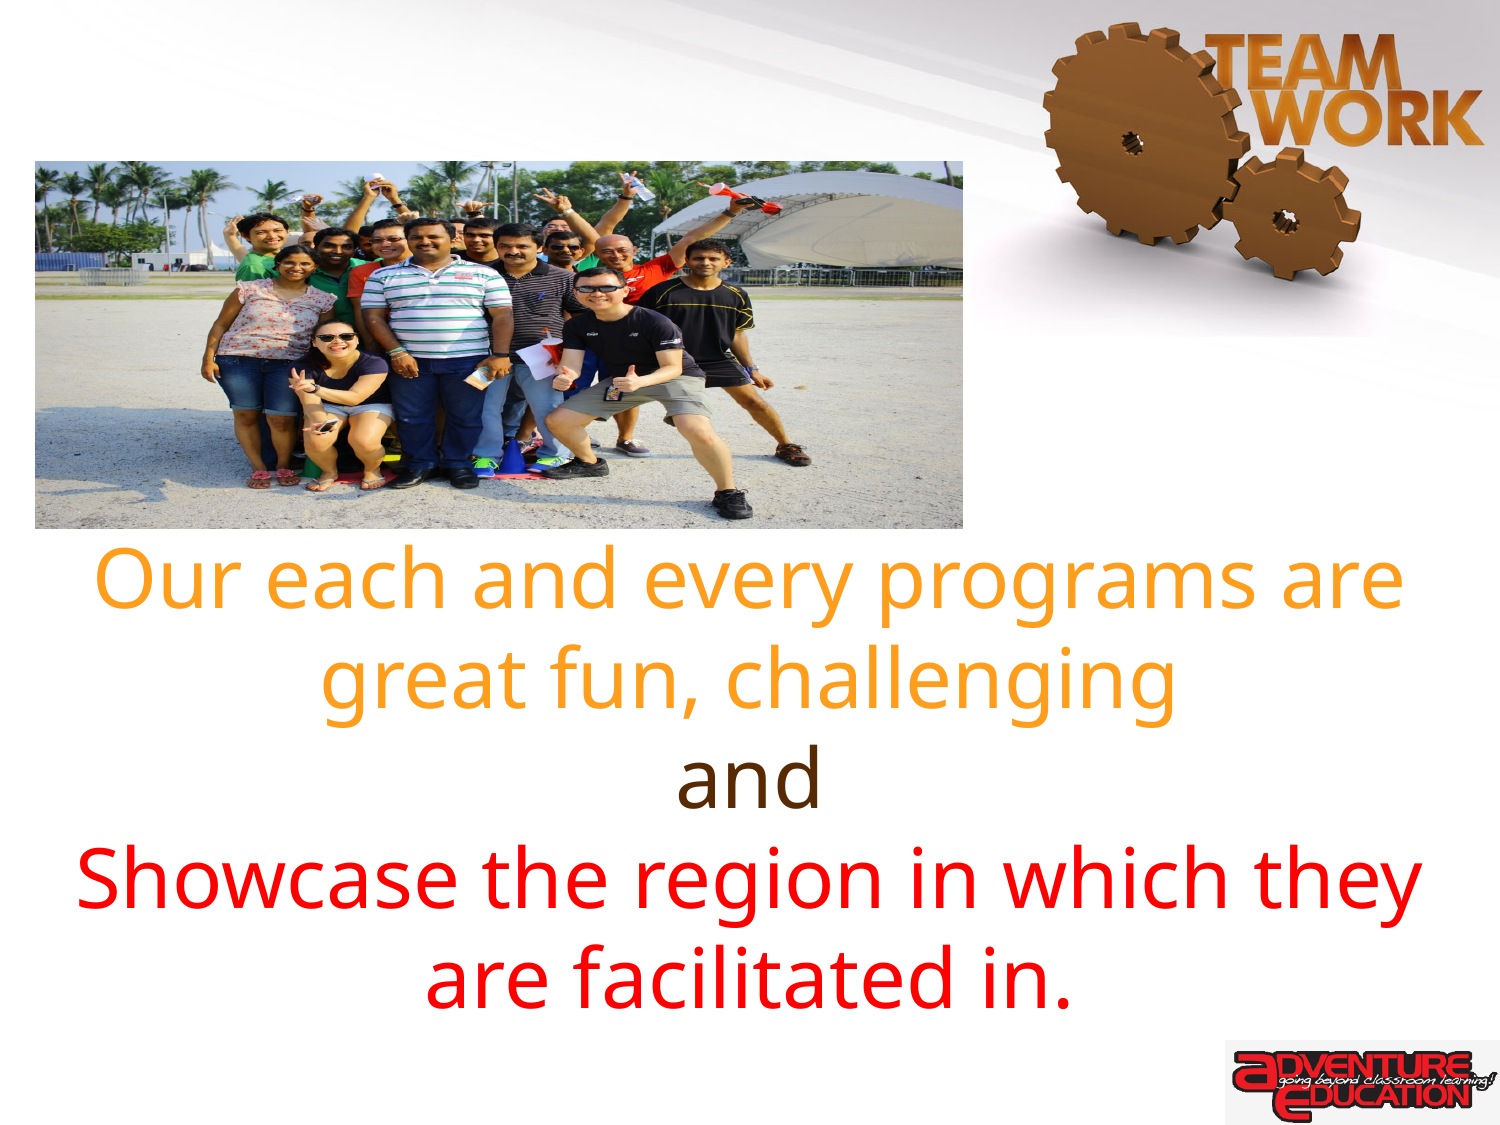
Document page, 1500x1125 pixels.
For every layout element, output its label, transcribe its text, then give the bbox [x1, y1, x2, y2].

picture [0, 989, 1500, 1125]
title Our each and every programs are great fun, challenging and Showcase the region in which they are facilitated in. [0, 562, 1500, 989]
picture [0, 0, 1500, 562]
